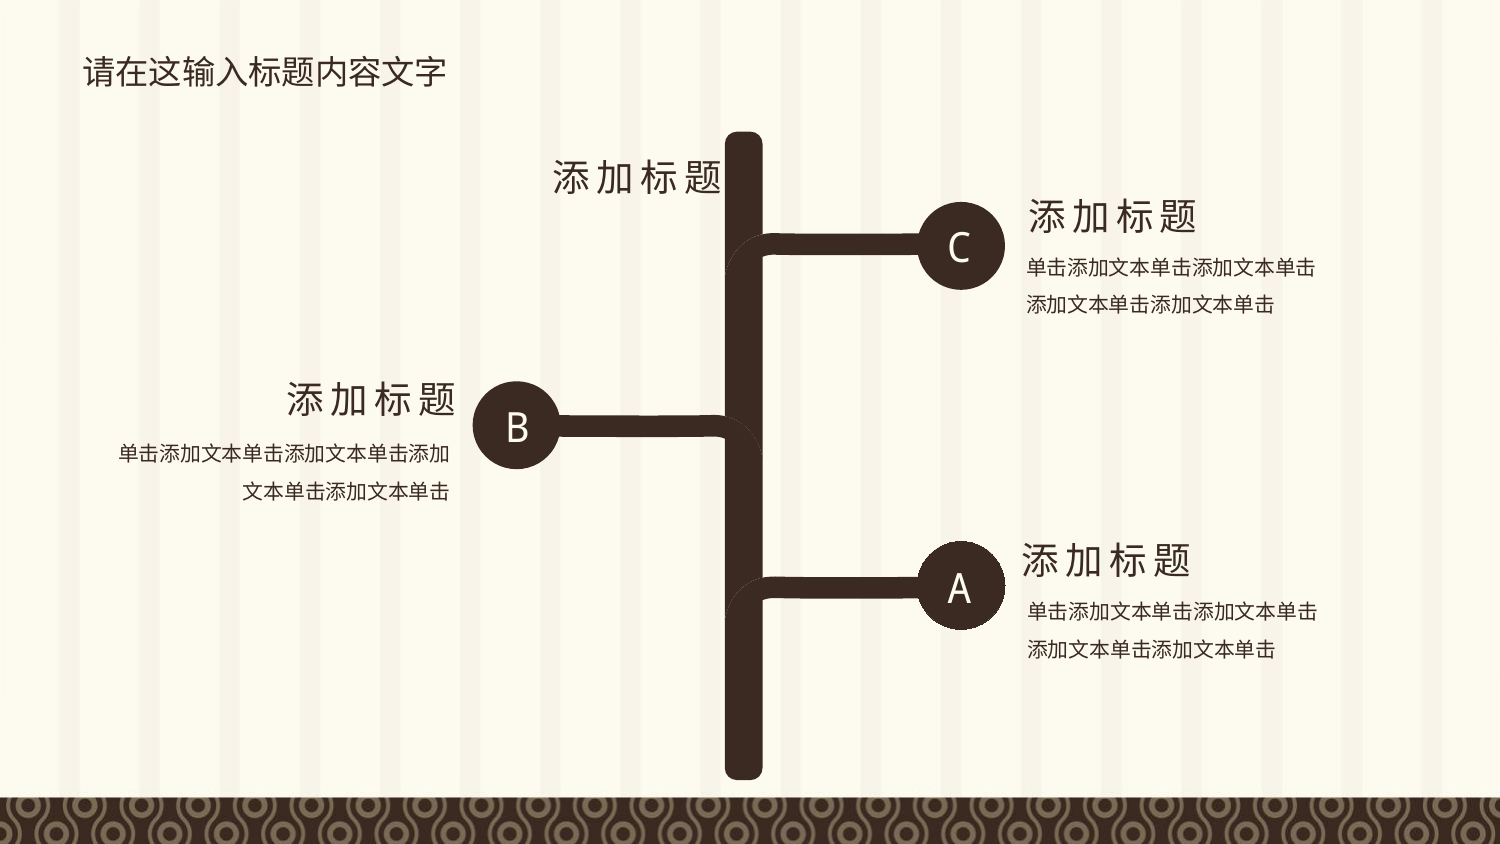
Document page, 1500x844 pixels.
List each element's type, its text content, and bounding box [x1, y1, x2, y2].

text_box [100, 131, 1337, 781]
text_box 请在这输入标题内容文字 [67, 43, 703, 99]
picture [0, 0, 1500, 844]
